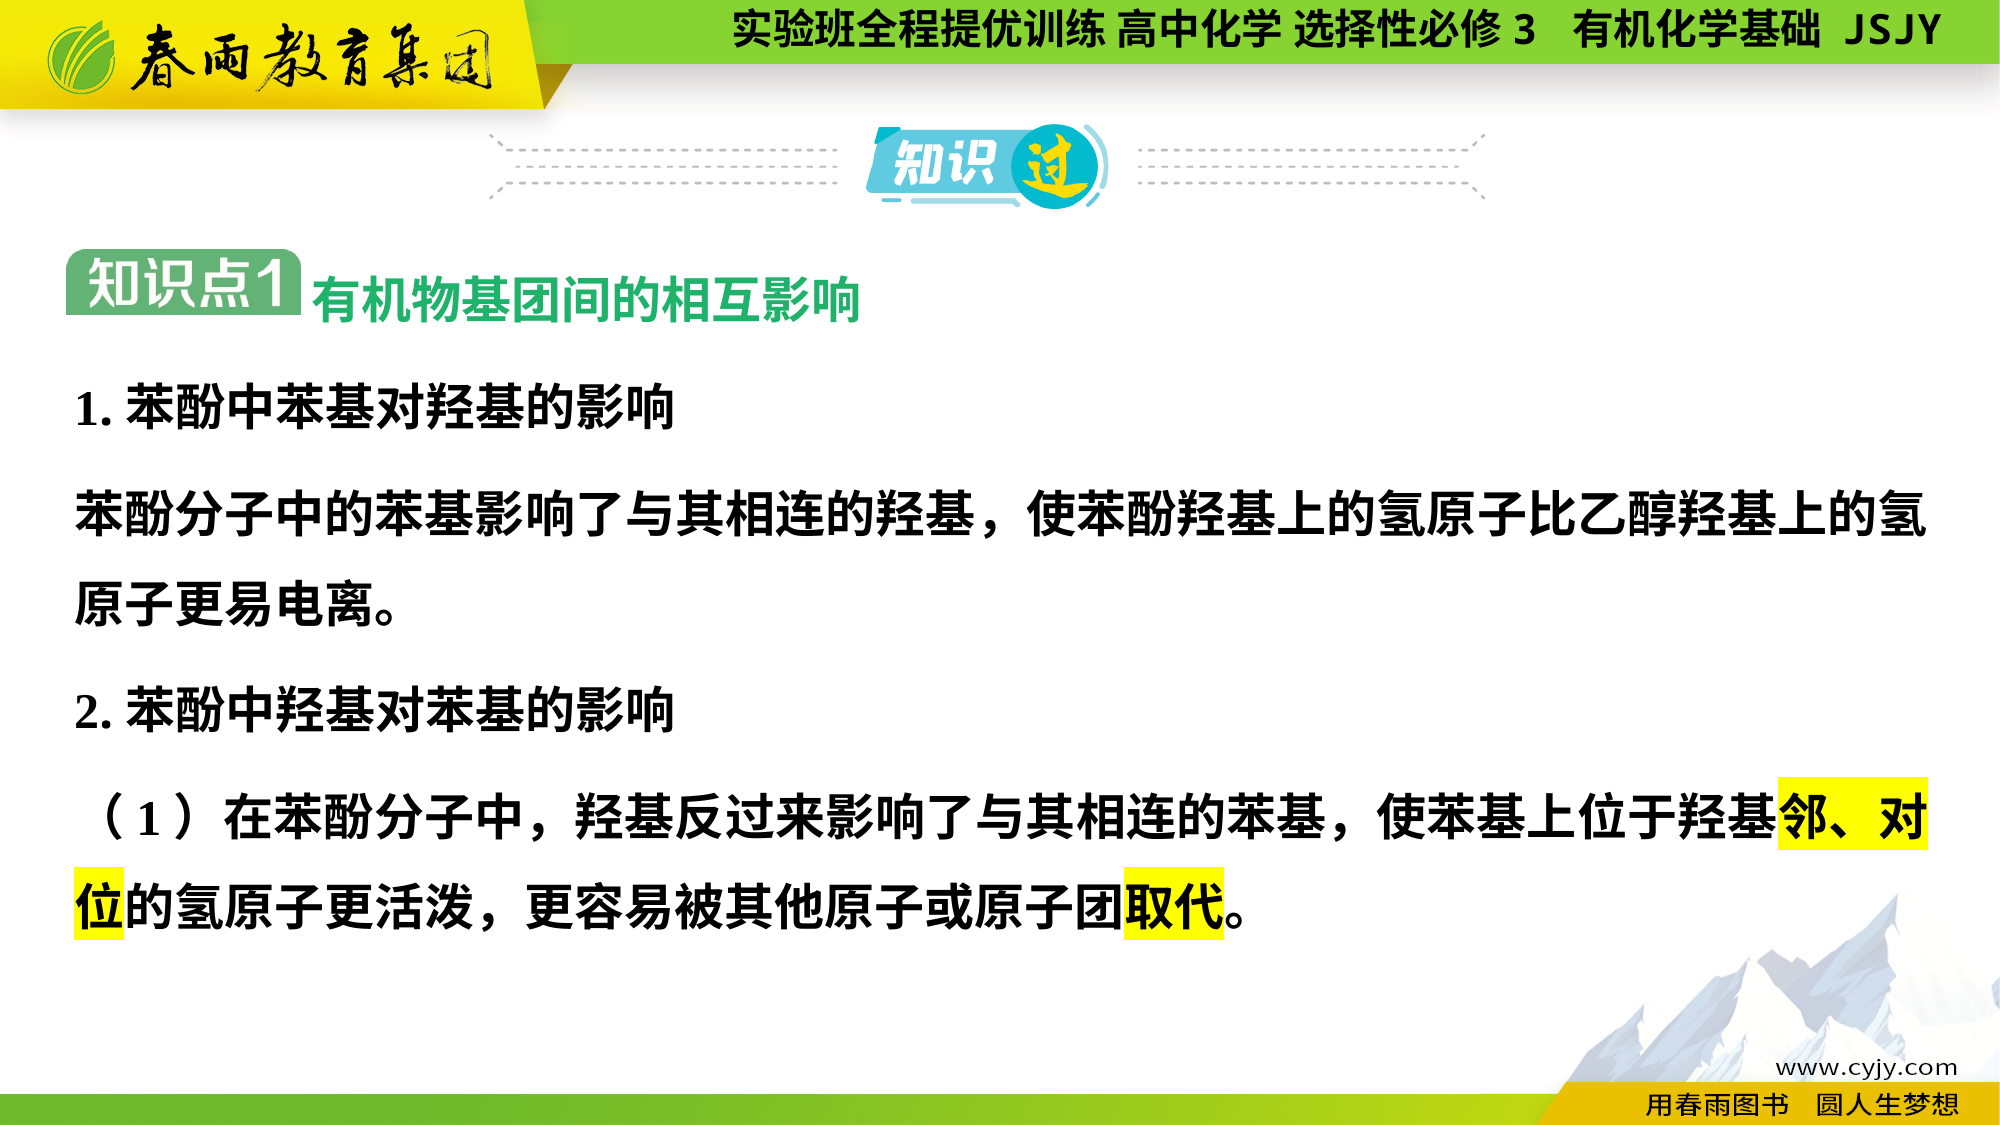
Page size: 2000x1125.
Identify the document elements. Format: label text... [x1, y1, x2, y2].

list 有机物基团间的相互影响 1.苯酚中苯基对羟基的影响 苯酚分子中的苯基影响了与其相连的羟基，使苯酚羟基上的氢原子比乙醇羟基上的氢原子更易电离。 2.苯酚中羟基对苯基的影响 （1）在苯酚分子中，羟基反过来影响了与其相连的苯基，使苯基上位于羟基邻、对位的氢原子更活泼，更容易被其他原子或原子团取代。 [59, 231, 1944, 950]
picture [0, 0, 2000, 1125]
